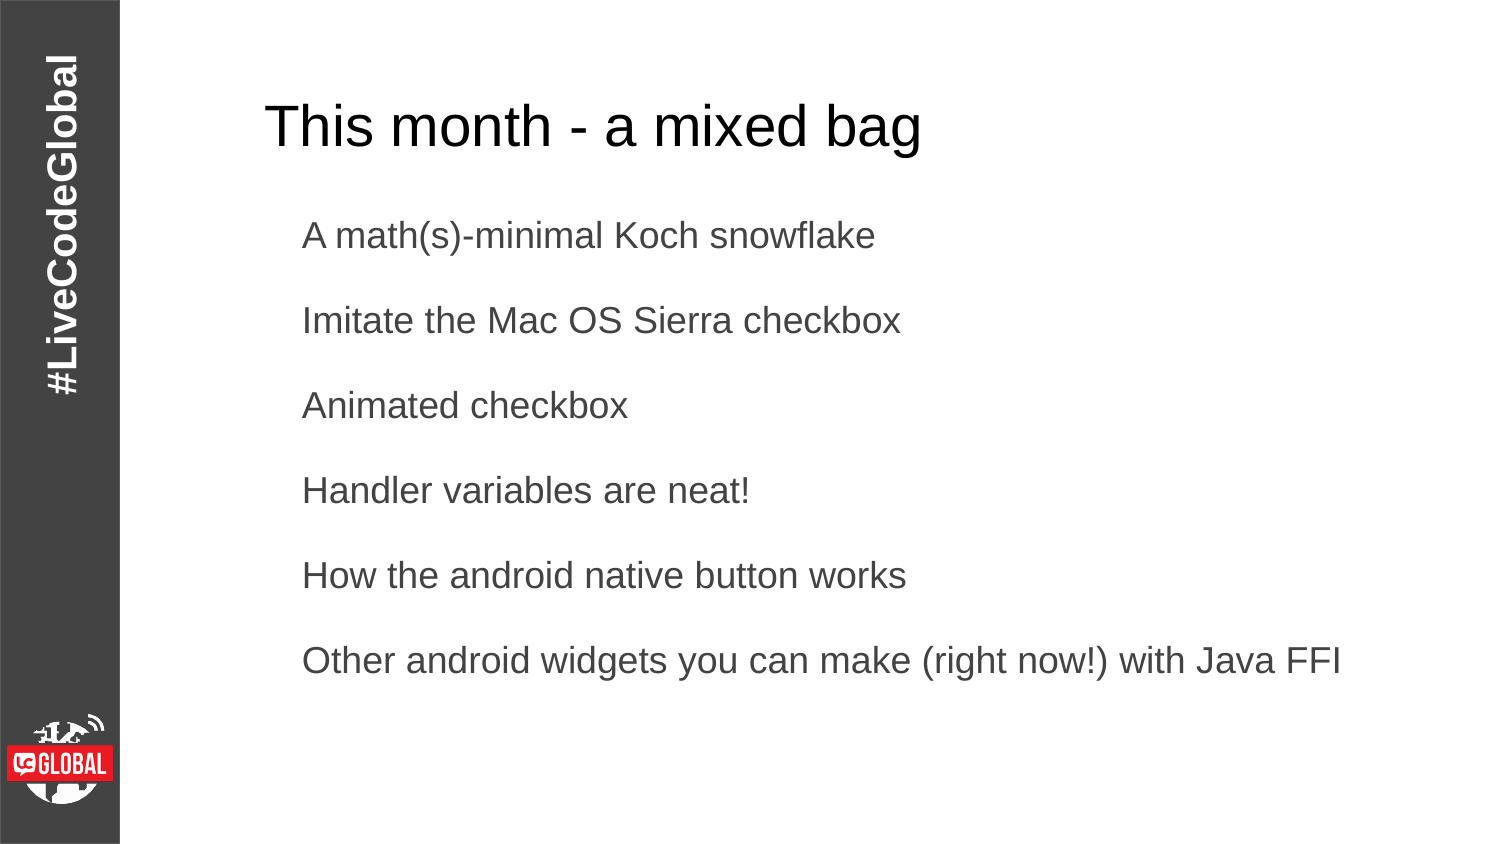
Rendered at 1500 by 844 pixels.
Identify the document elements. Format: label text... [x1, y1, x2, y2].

title This month - a mixed bag [249, 72, 1417, 167]
list A math(s)-minimal Koch snowflake Imitate the Mac OS Sierra checkbox Animated checkbox Handler variables are neat! How the android native button works Other android widgets you can make (right now!) with Java FFI [249, 189, 1417, 778]
picture [7, 714, 113, 804]
